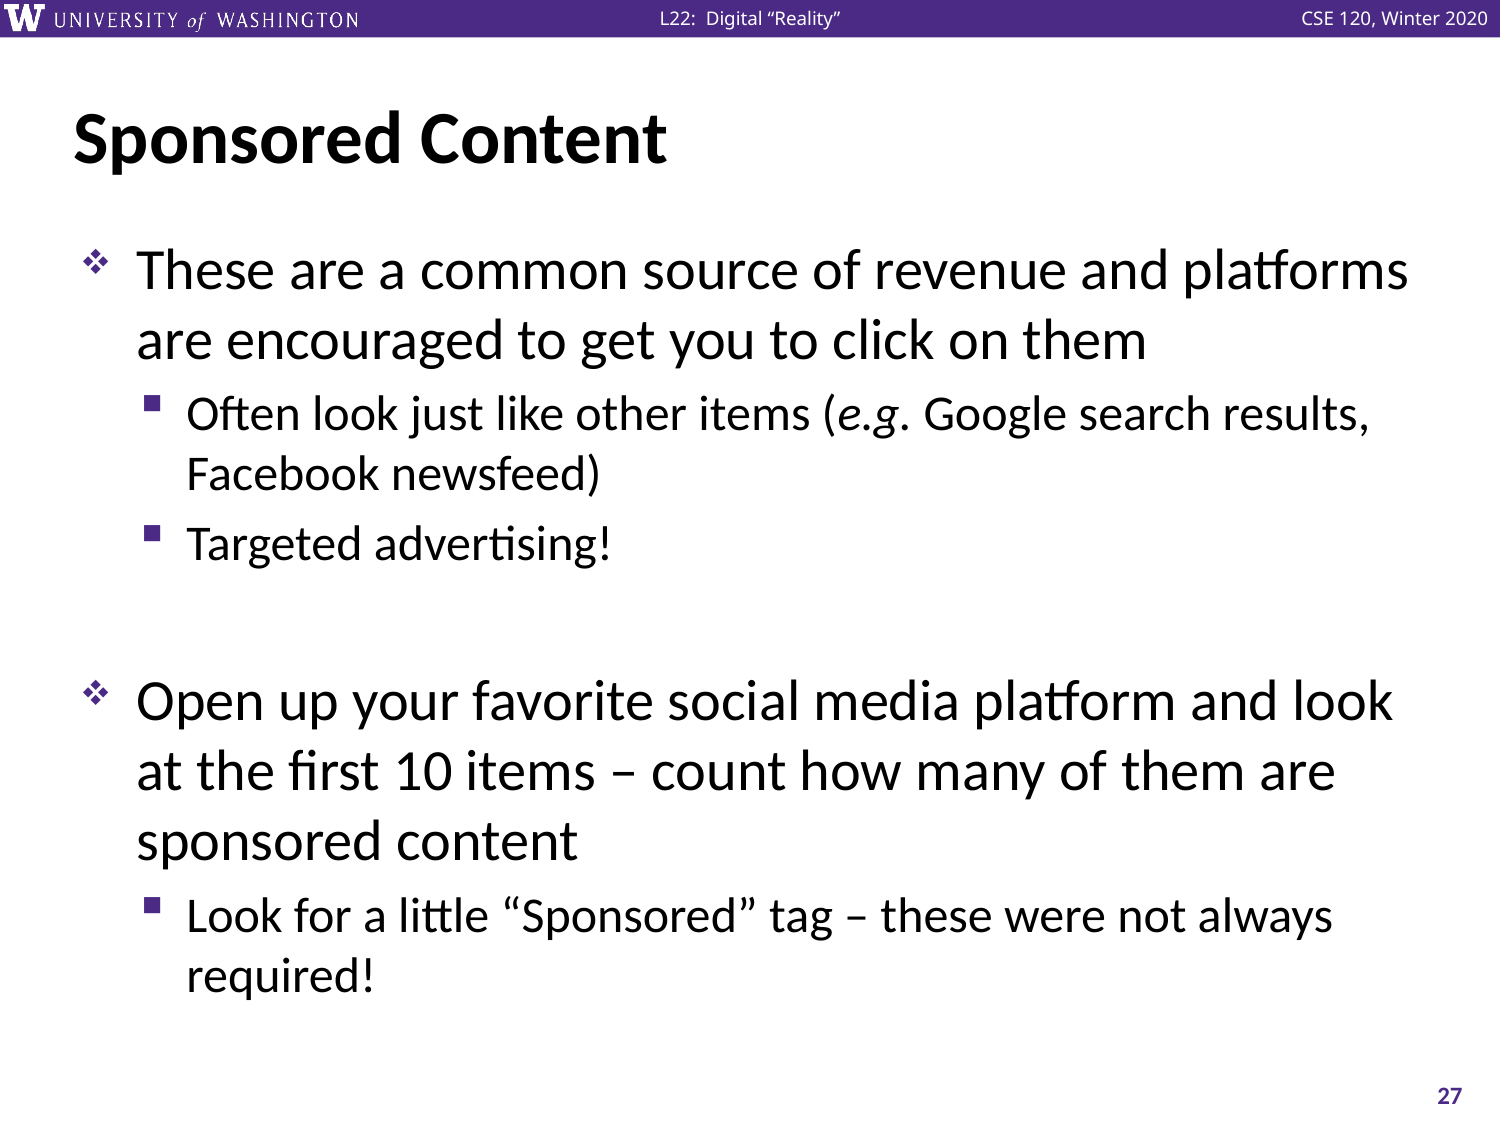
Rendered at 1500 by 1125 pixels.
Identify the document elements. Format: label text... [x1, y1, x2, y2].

list These are a common source of revenue and platforms are encouraged to get you to click on them Often look just like other items (e.g. Google search results, Facebook newsfeed) Targeted advertising! Open up your favorite social media platform and look at the first 10 items – count how many of them are sponsored content Look for a little “Sponsored” tag – these were not always required! [64, 223, 1438, 1040]
slide_number 27 [1400, 1065, 1500, 1125]
title Sponsored Content [58, 71, 1438, 197]
picture [4, 4, 358, 32]
